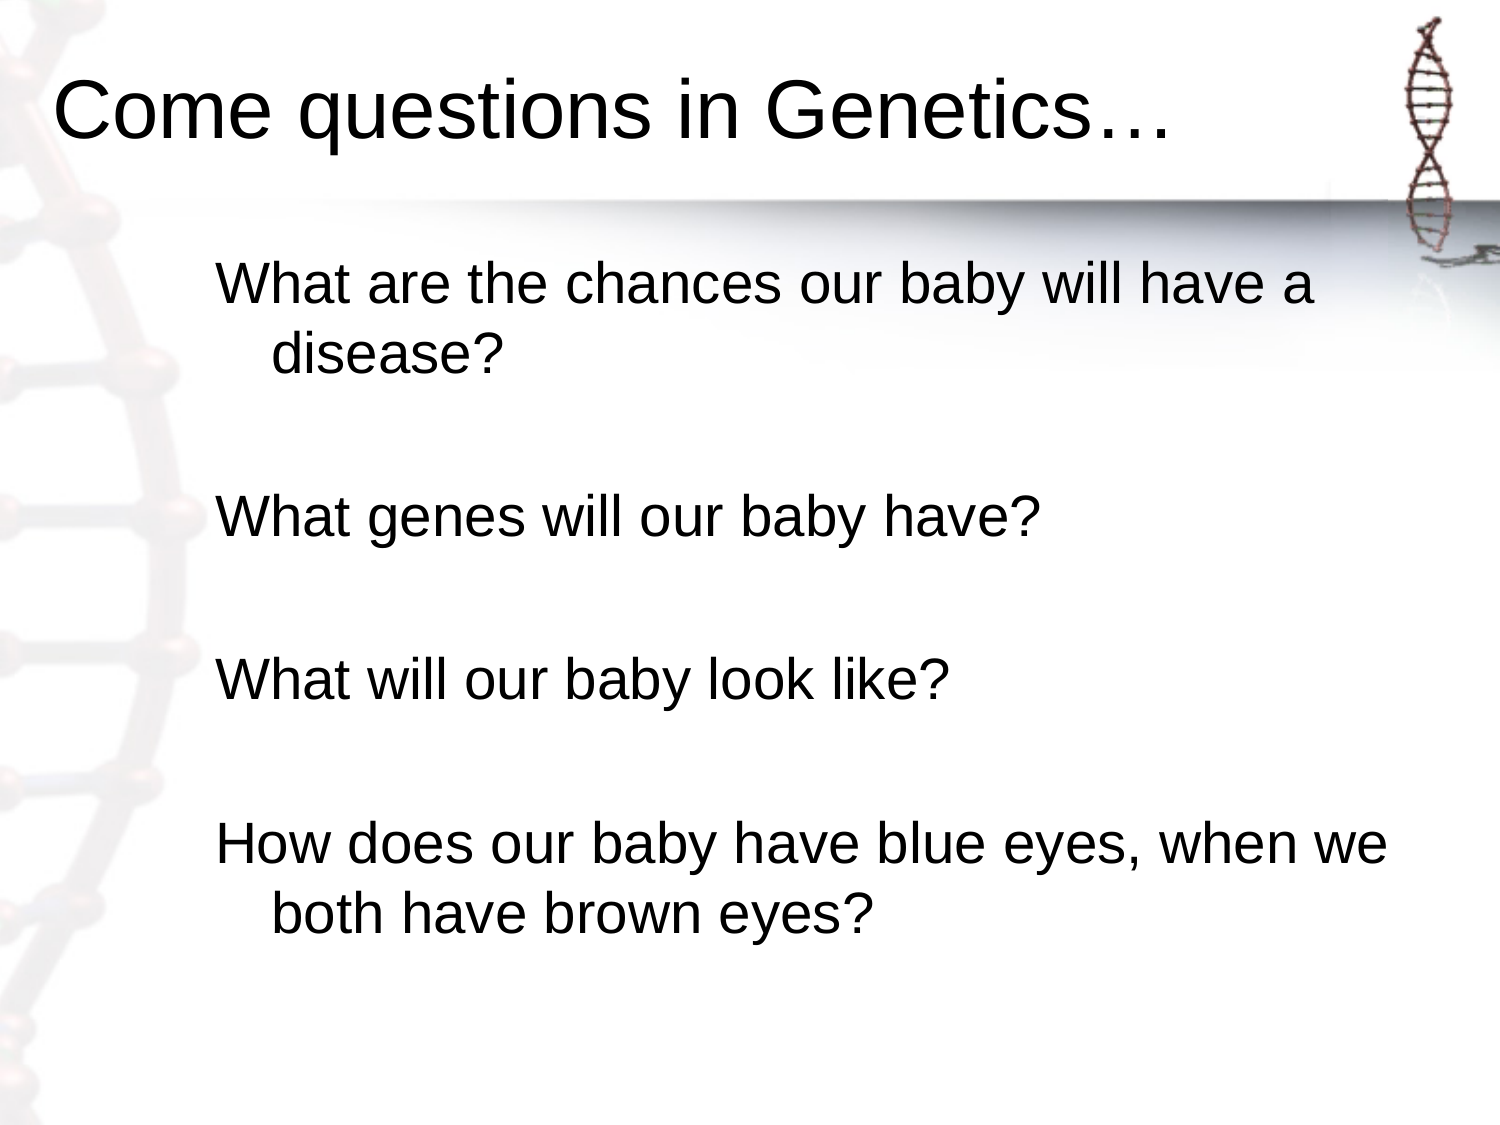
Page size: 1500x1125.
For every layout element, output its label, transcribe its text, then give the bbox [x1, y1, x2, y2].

list What are the chances our baby will have a disease? What genes will our baby have? What will our baby look like? How does our baby have blue eyes, when we both have brown eyes? [200, 237, 1463, 1041]
title Come questions in Genetics… [37, 27, 1381, 182]
picture [0, 0, 1500, 1125]
